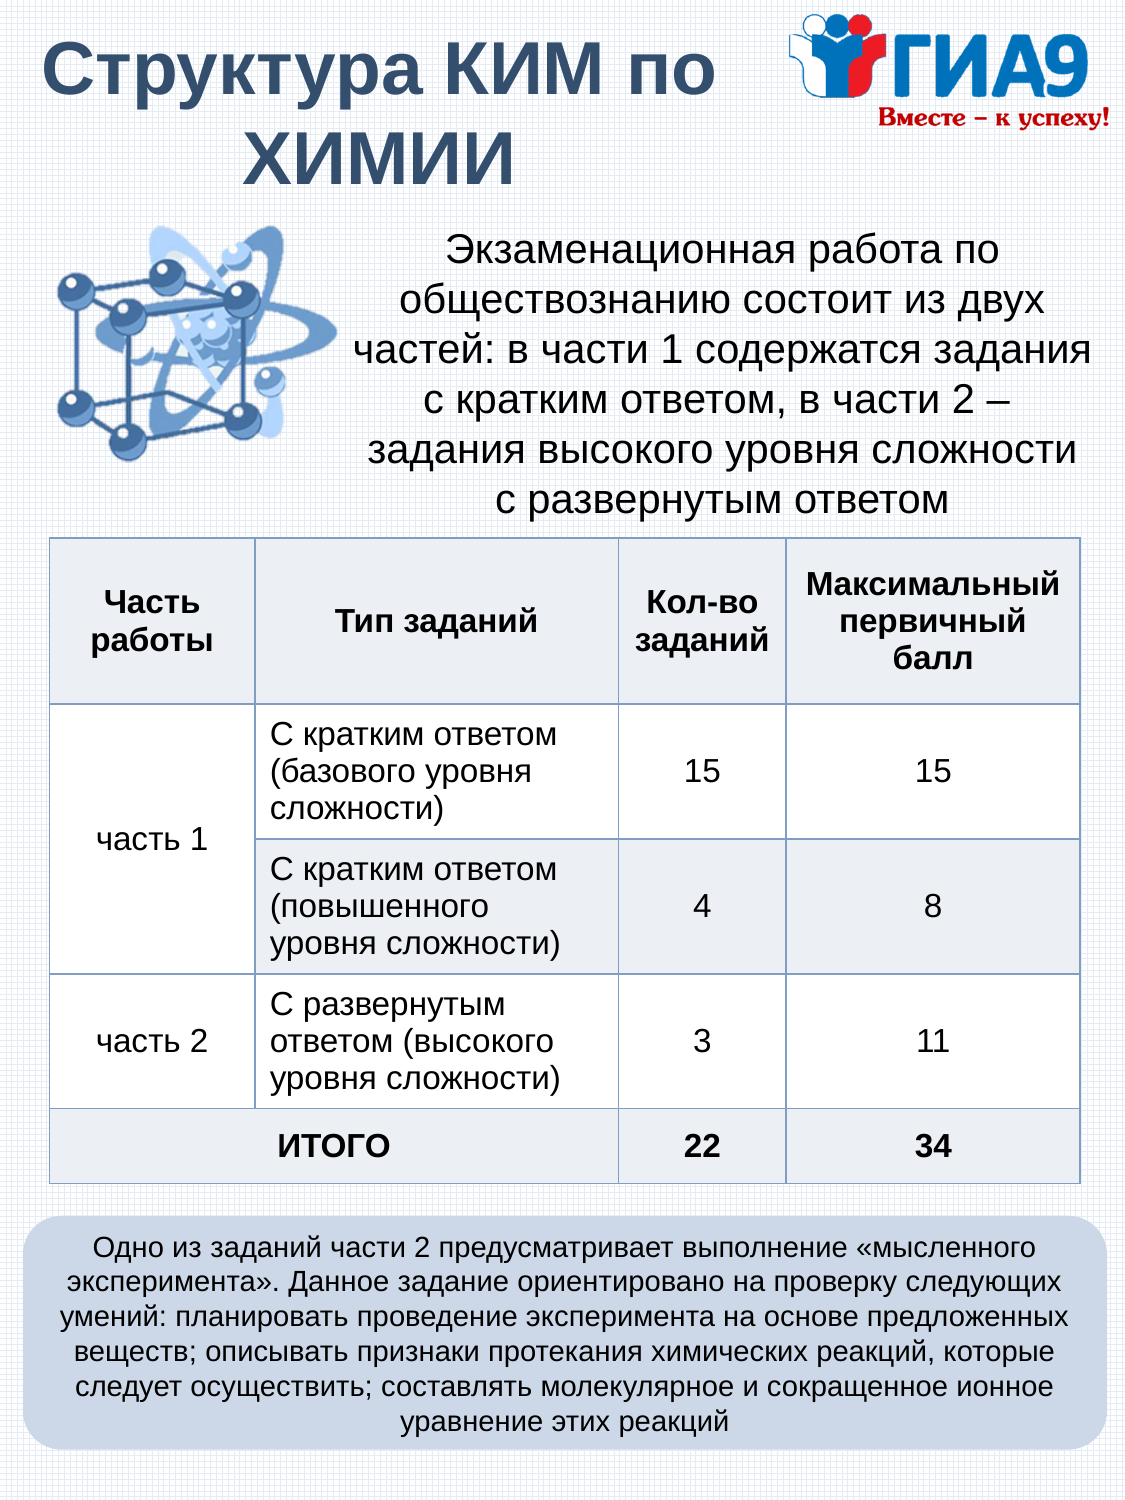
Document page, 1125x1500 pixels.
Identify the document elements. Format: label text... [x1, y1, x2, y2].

table_cell С развернутым ответом (высокого уровня сложности) [256, 975, 618, 1108]
table_cell 15 [787, 705, 1079, 838]
table_cell С кратким ответом (базового уровня сложности) [256, 705, 618, 838]
picture [22, 214, 357, 465]
text_box Экзаменационная работа по обществознанию состоит из двух частей: в части 1 содержатся задания с кратким ответом, в части 2 – задания высокого уровня сложности с развернутым ответом [337, 214, 1108, 530]
table_cell 22 [619, 1109, 785, 1183]
table_cell часть 2 [50, 975, 254, 1108]
table_header Кол-во заданий [619, 539, 785, 703]
table_header Тип заданий [256, 539, 618, 703]
table_cell С кратким ответом (повышенного уровня сложности) [256, 840, 618, 973]
table_cell часть 1 [50, 705, 254, 973]
table_header Максимальный первичный балл [787, 539, 1079, 703]
text_box Одно из заданий части 2 предусматривает выполнение «мысленного эксперимента». Данное задание ориентировано на проверку следующих умений: планировать проведение эксперимента на основе предложенных веществ; описывать признаки протекания химических реакций, которые следует осуществить; составлять молекулярное и сокращенное ионное уравнение этих реакций [19, 1212, 1111, 1453]
table_cell 3 [619, 975, 785, 1108]
table_cell 11 [787, 975, 1079, 1108]
table_cell ИТОГО [50, 1109, 618, 1183]
picture [788, 13, 1125, 146]
text_box Структура КИМ по ХИМИИ [26, 11, 733, 207]
table_cell 34 [787, 1109, 1079, 1183]
table_cell 15 [619, 705, 785, 838]
table_cell 4 [619, 840, 785, 973]
table_cell 8 [787, 840, 1079, 973]
table_header Часть работы [50, 539, 254, 703]
